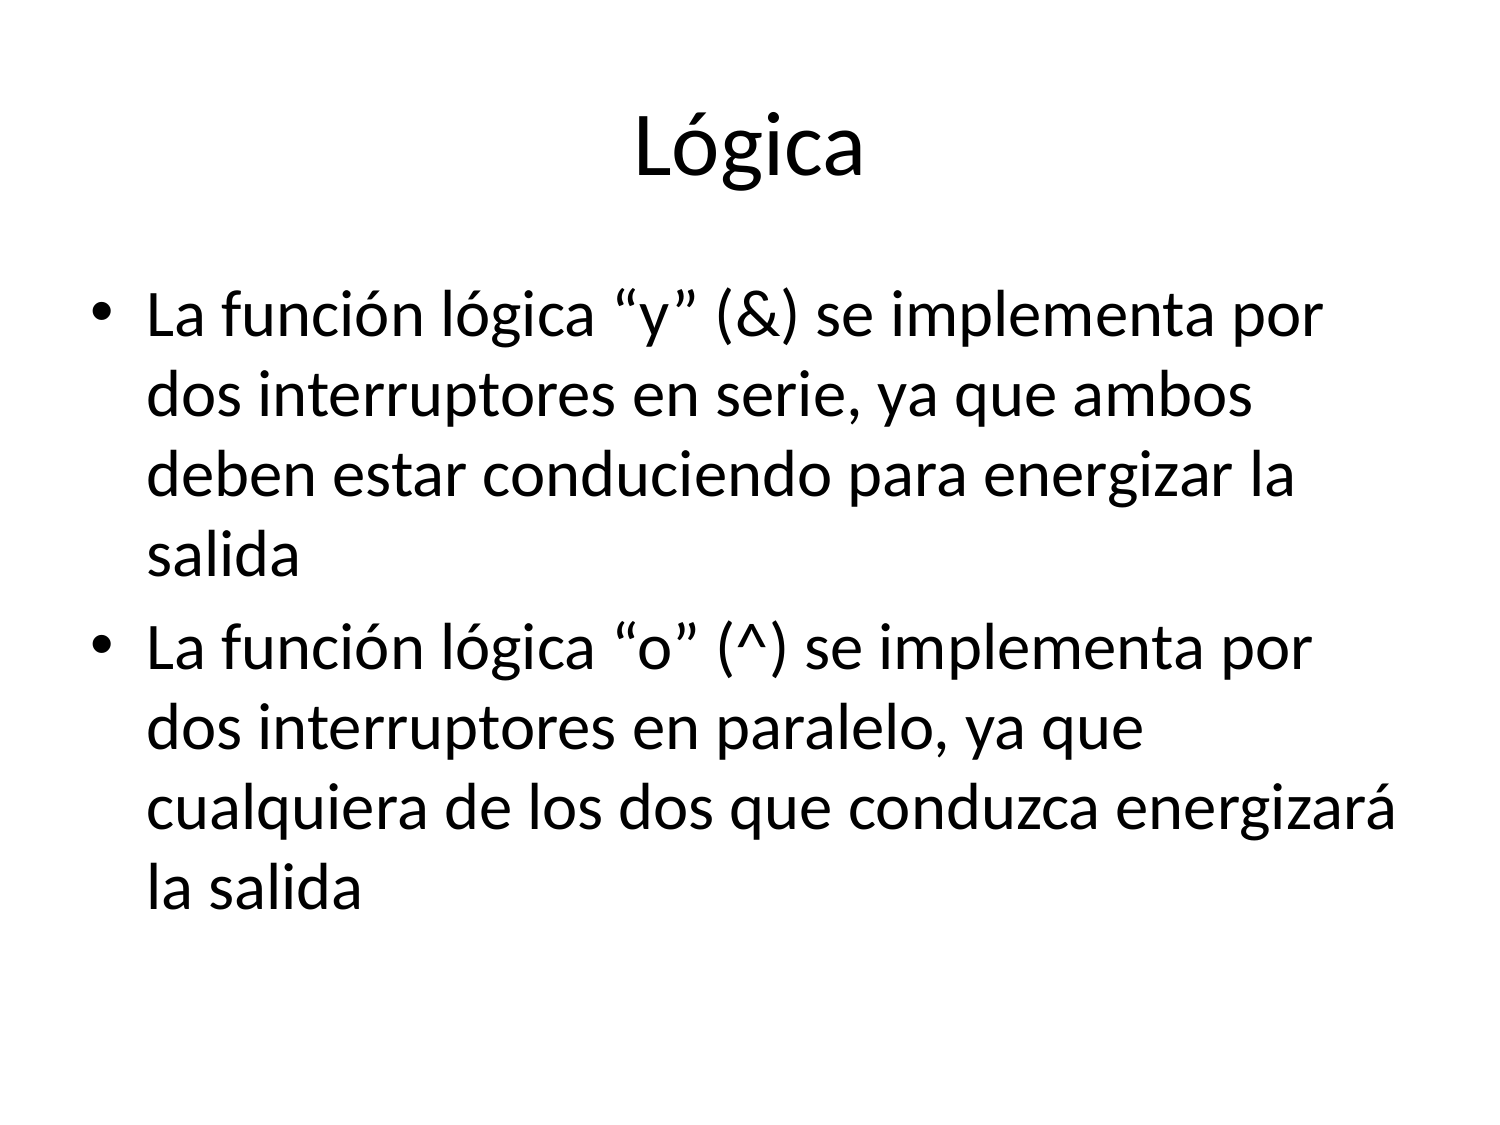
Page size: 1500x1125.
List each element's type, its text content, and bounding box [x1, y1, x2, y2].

title Lógica [75, 45, 1425, 233]
list La función lógica “y” (&) se implementa por dos interruptores en serie, ya que ambos deben estar conduciendo para energizar la salida La función lógica “o” (^) se implementa por dos interruptores en paralelo, ya que cualquiera de los dos que conduzca energizará la salida [75, 262, 1425, 1005]
